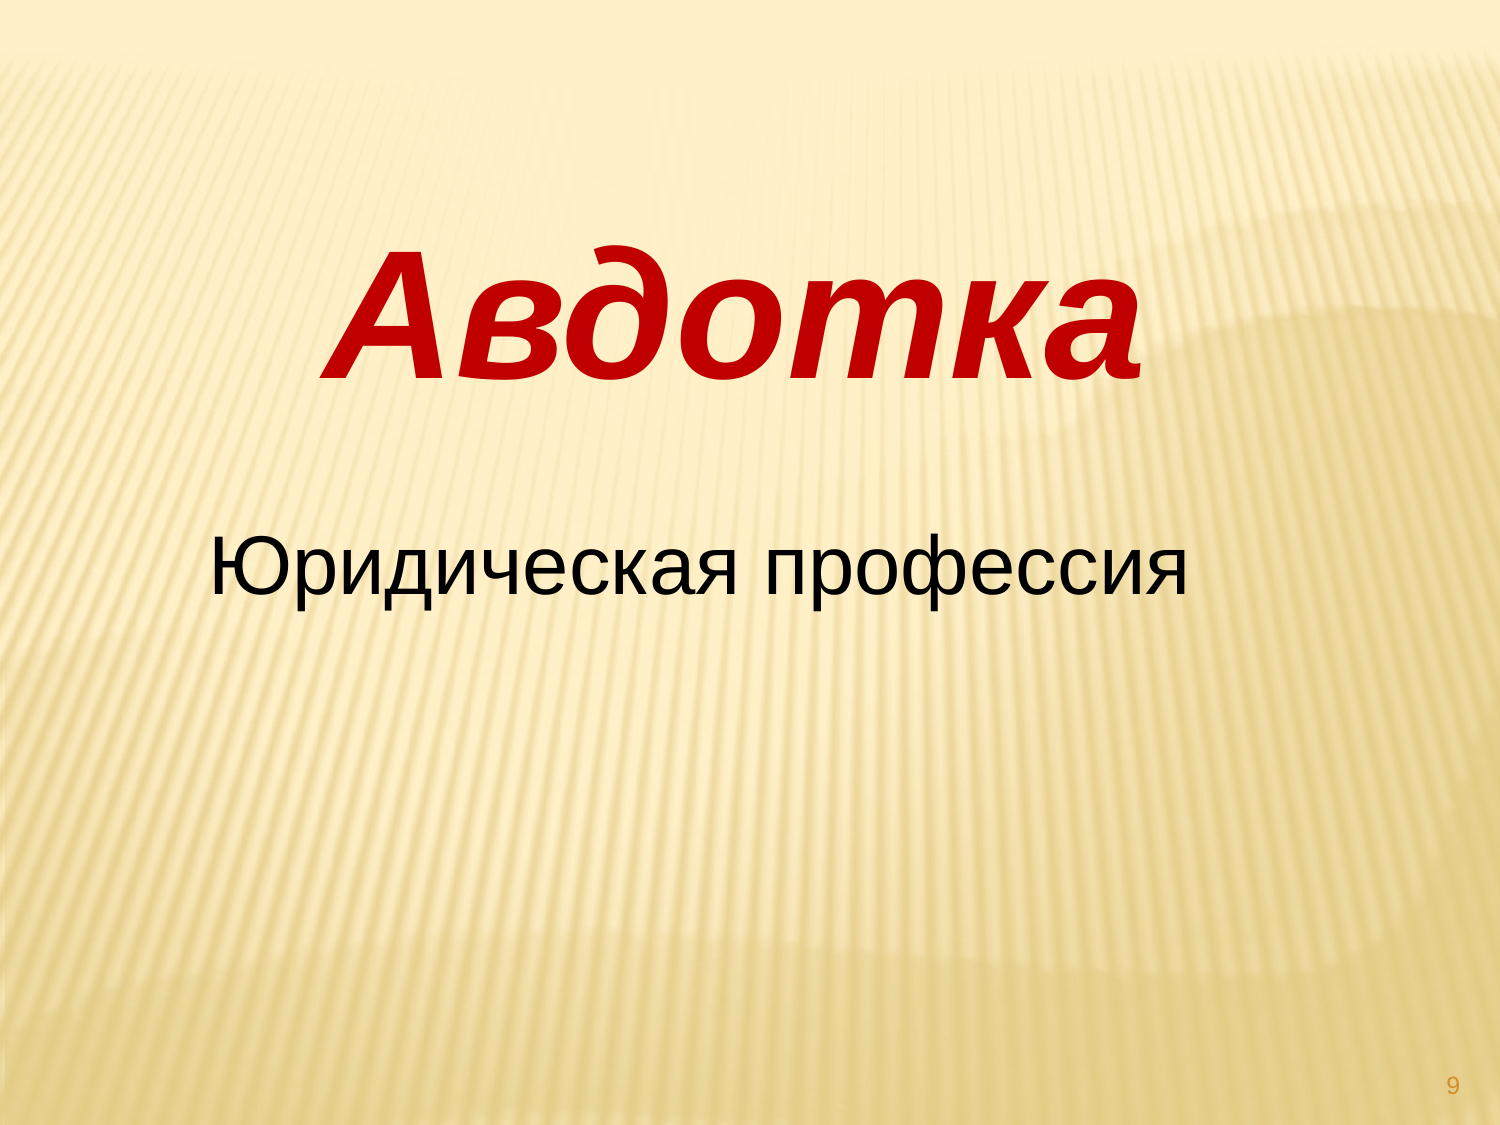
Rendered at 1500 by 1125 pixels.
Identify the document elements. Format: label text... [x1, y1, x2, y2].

text_box Юридическая профессия [193, 503, 1206, 619]
text_box Авдотка [309, 187, 1163, 423]
slide_number 9 [1350, 1062, 1475, 1103]
